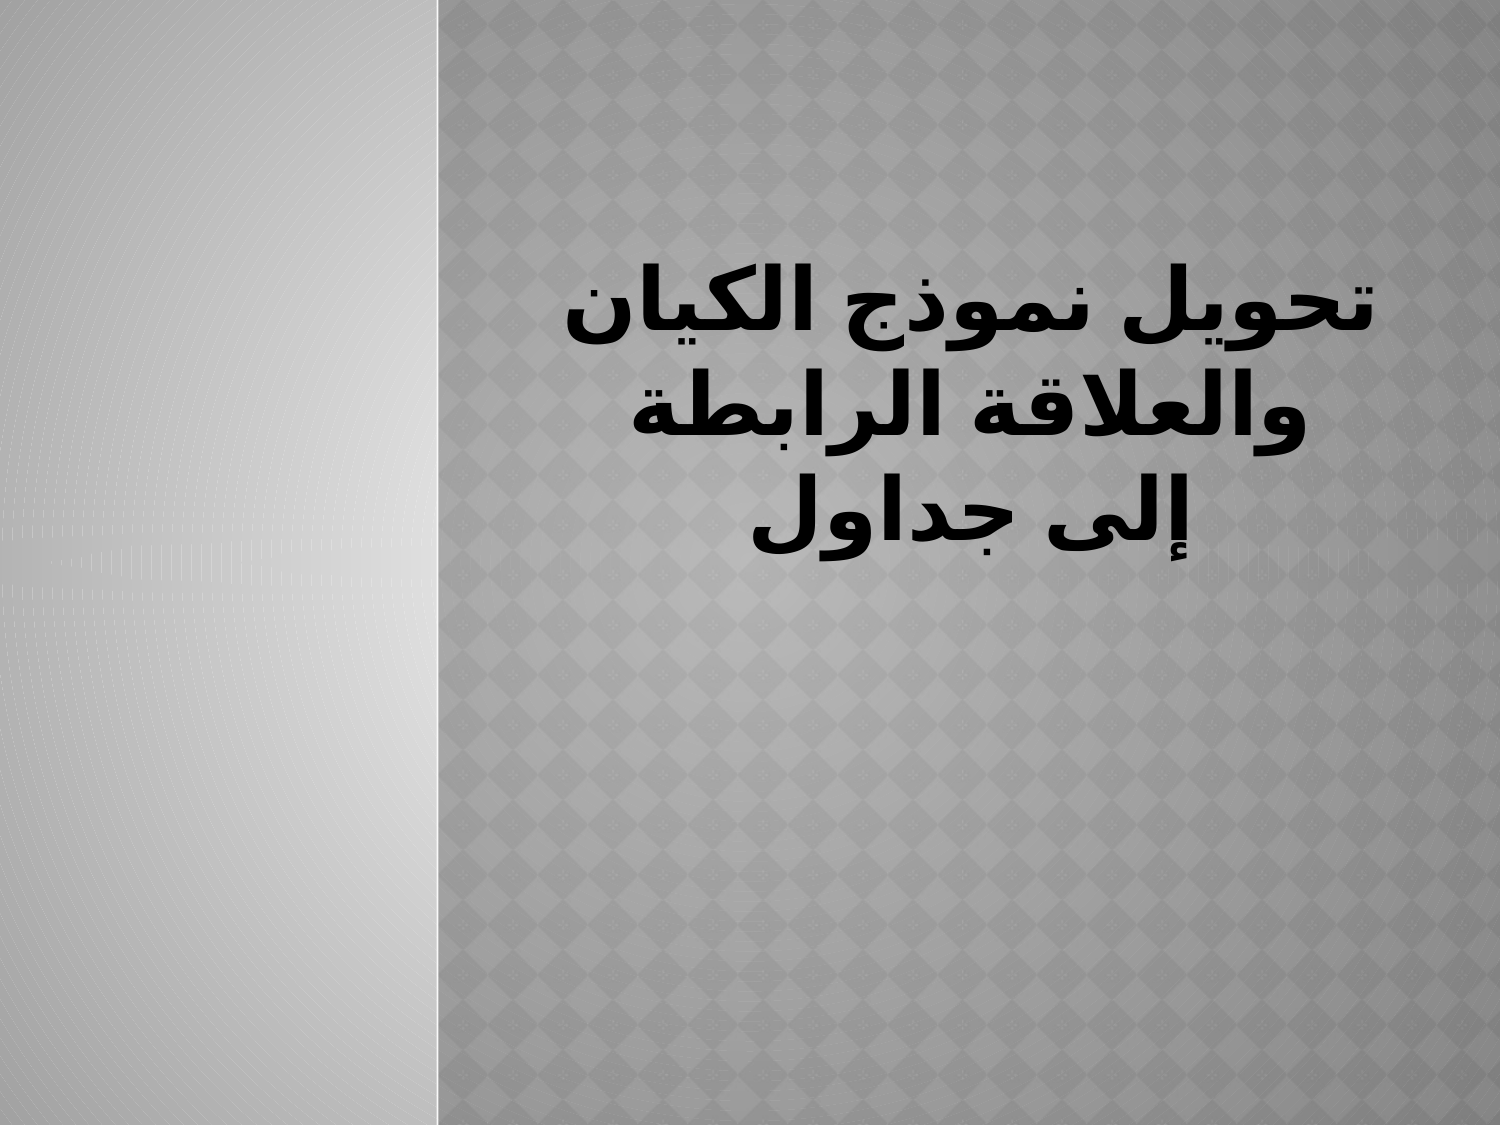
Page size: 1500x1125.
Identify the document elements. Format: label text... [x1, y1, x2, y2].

title تحويل نموذج الكيان والعلاقة الرابطة إلى جداول [552, 87, 1390, 558]
